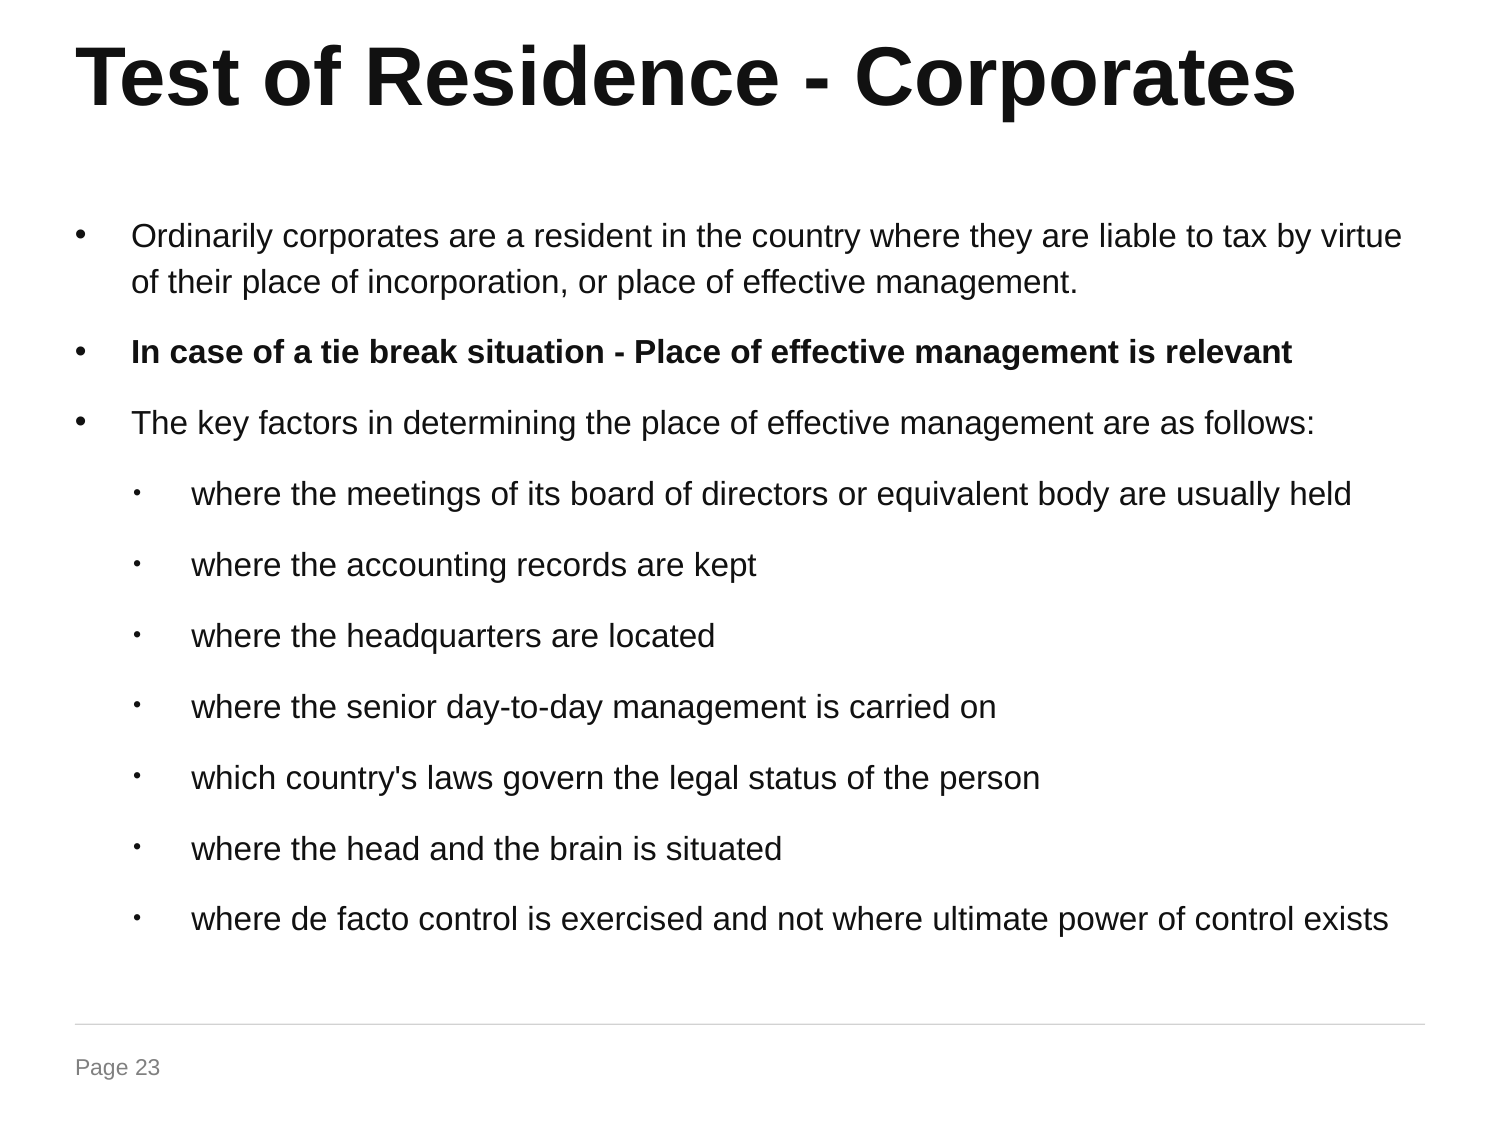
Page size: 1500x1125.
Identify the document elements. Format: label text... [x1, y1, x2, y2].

title Test of Residence - Corporates [75, 37, 1426, 180]
text_box Ordinarily corporates are a resident in the country where they are liable to tax by virtue of their place of incorporation, or place of effective management. In case of a tie break situation - Place of effective management is relevant The key factors in determining the place of effective management are as follows: where the meetings of its board of directors or equivalent body are usually held where the accounting records are kept where the headquarters are located where the senior day-to-day management is carried on which country's laws govern the legal status of the person where the head and the brain is situated where de facto control is exercised and not where ultimate power of control exists [74, 208, 1426, 1037]
